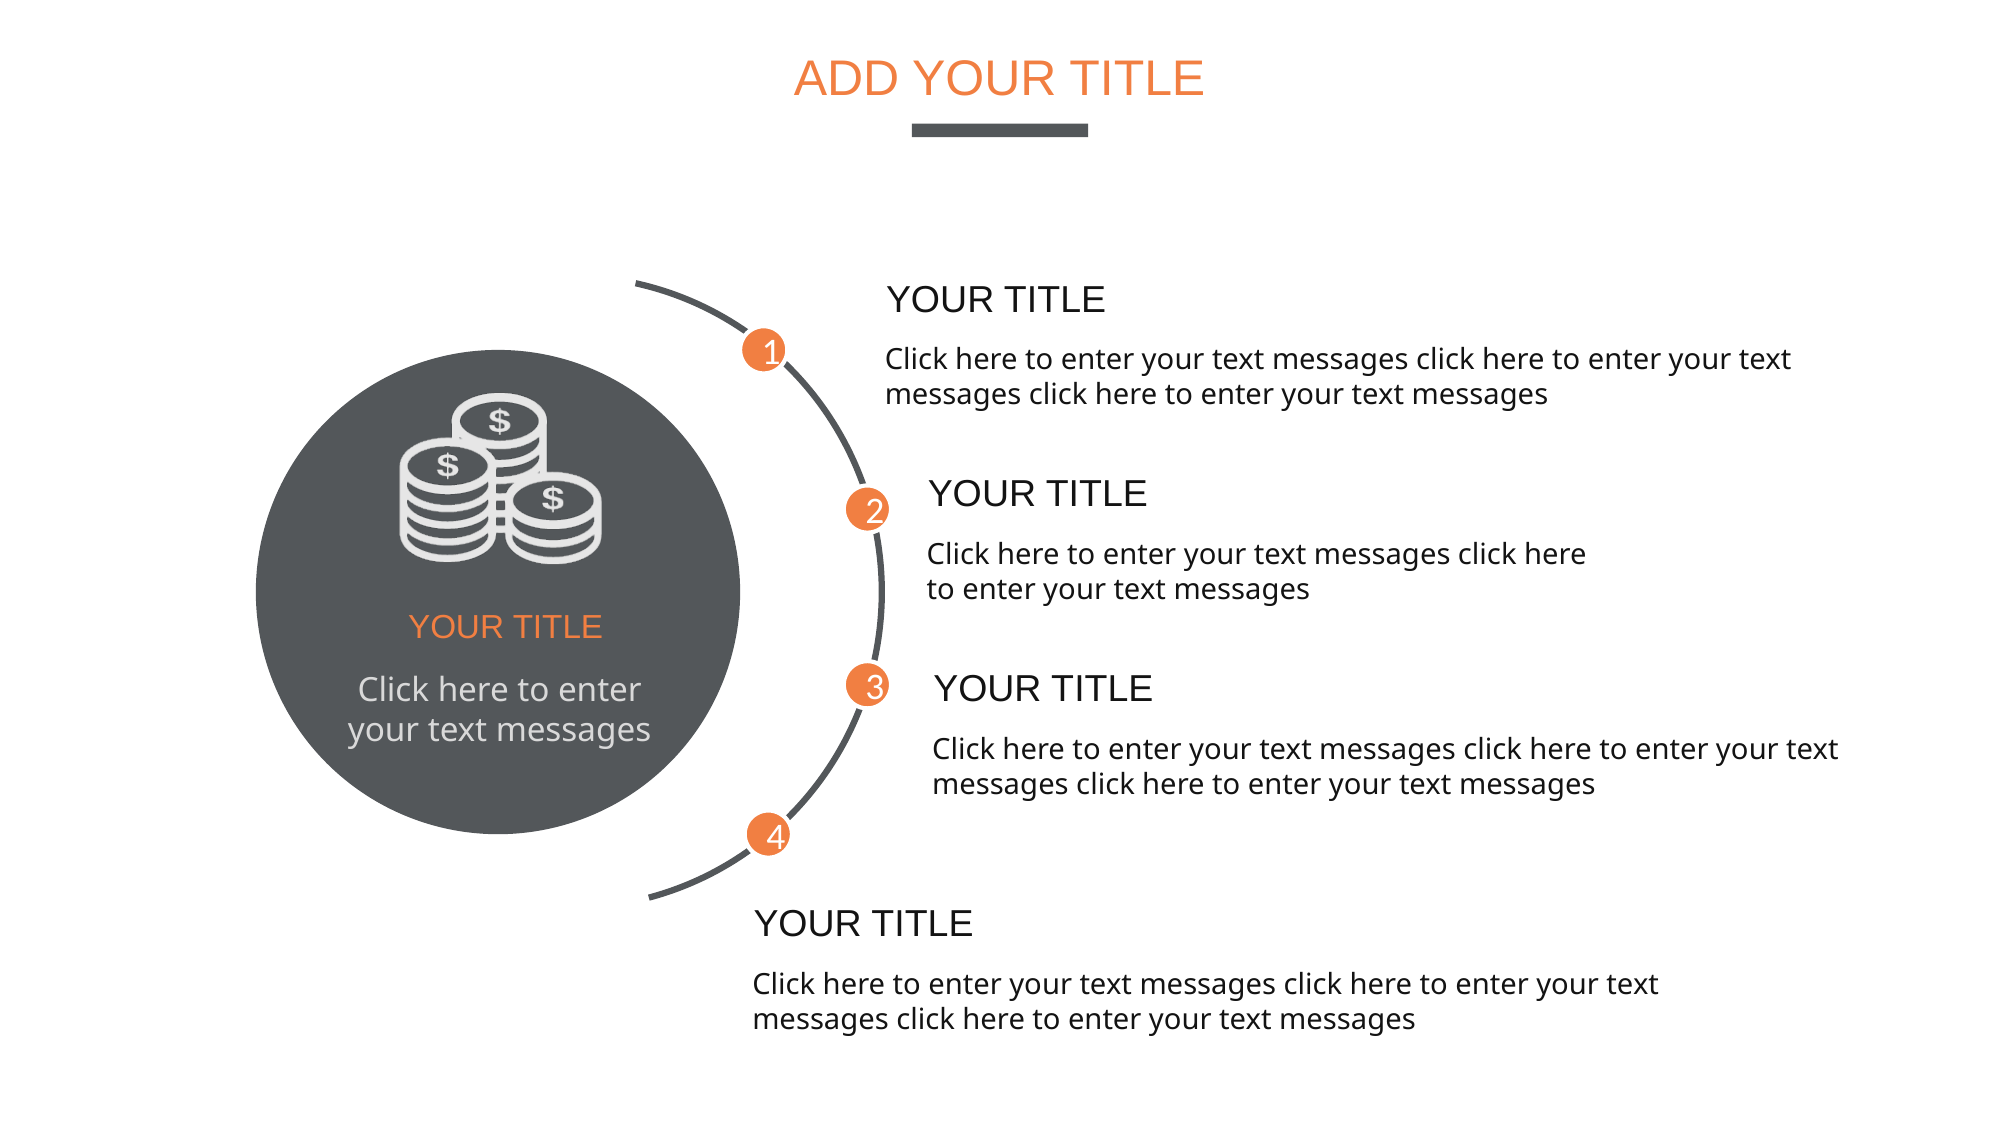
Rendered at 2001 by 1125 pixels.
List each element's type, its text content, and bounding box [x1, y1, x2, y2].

text_box Click here to enter your text messages click here to enter your text messages [911, 528, 1603, 613]
text_box Click here to enter your text messages [310, 660, 689, 755]
text_box YOUR TITLE [913, 461, 1164, 522]
text_box 2 [841, 483, 894, 535]
picture [396, 372, 604, 580]
text_box YOUR TITLE [871, 267, 1122, 327]
text_box [568, 282, 883, 899]
text_box YOUR TITLE [738, 891, 989, 952]
text_box Click here to enter your text messages click here to enter your text messages click here to enter your text messages [917, 722, 1863, 808]
text_box 4 [742, 808, 795, 860]
text_box [253, 347, 615, 748]
text_box Click here to enter your text messages click here to enter your text messages click here to enter your text messages [870, 333, 1815, 418]
text_box ADD YOUR TITLE [779, 37, 1221, 113]
text_box 3 [841, 659, 894, 711]
text_box Click here to enter your text messages click here to enter your text messages click here to enter your text messages [737, 957, 1683, 1043]
text_box 1 [737, 324, 790, 376]
text_box [316, 755, 623, 837]
text_box [910, 121, 1090, 139]
text_box YOUR TITLE [918, 656, 1169, 717]
text_box YOUR TITLE [393, 597, 619, 653]
